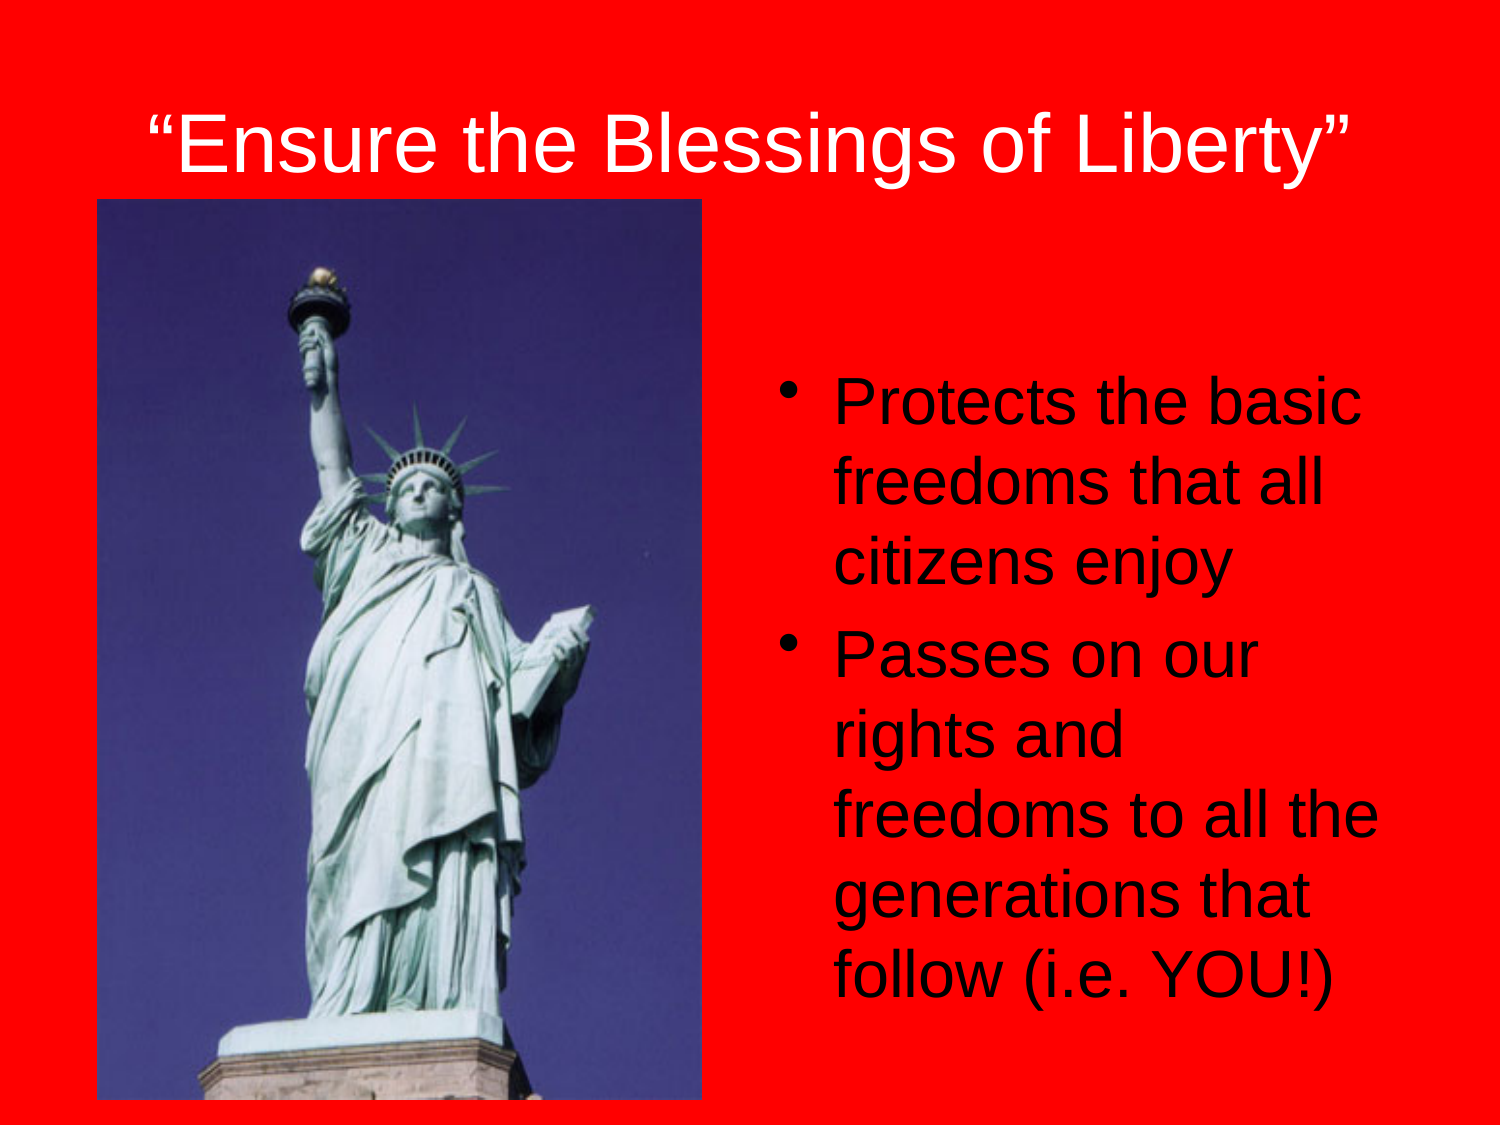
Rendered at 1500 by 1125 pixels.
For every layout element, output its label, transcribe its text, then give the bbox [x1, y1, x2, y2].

picture [97, 199, 703, 1101]
title “Ensure the Blessings of Liberty” [75, 45, 1425, 233]
list Protects the basic freedoms that all citizens enjoy Passes on our rights and freedoms to all the generations that follow (i.e. YOU!) [762, 350, 1425, 1005]
